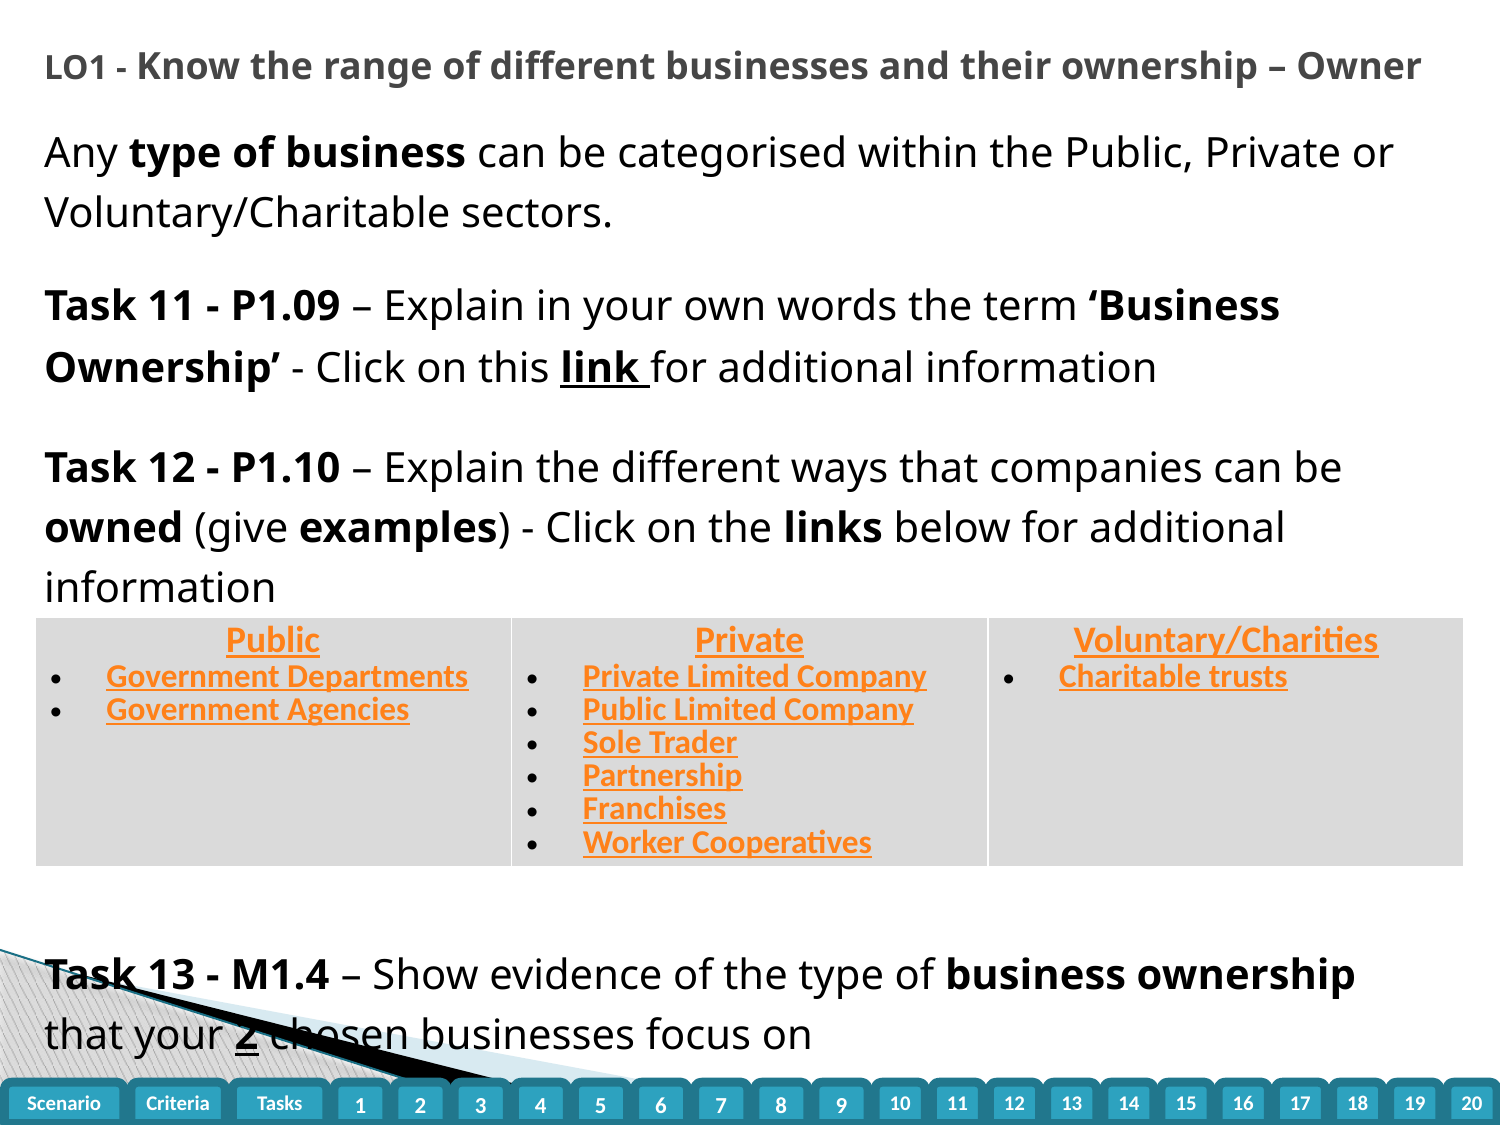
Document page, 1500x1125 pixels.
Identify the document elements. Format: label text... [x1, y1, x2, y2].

table_header Private Private Limited Company Public Limited Company Sole Trader Partnership Franchises Worker Cooperatives [512, 618, 987, 866]
table_header Voluntary/Charities Charitable trusts [989, 618, 1463, 866]
text_box LO1 - Know the range of different businesses and their ownership – Owner [29, 27, 1463, 102]
list Any type of business can be categorised within the Public, Private or Voluntary/Charitable sectors. Task 11 - P1.09 – Explain in your own words the term ‘Business Ownership’ - Click on this link for additional information Task 12 - P1.10 – Explain the different ways that companies can be owned (give examples) - Click on the links below for additional information Task 13 - M1.4 – Show evidence of the type of business ownership that your 2 chosen businesses focus on [29, 108, 1459, 929]
table_header Public Government Departments Government Agencies [36, 618, 511, 866]
